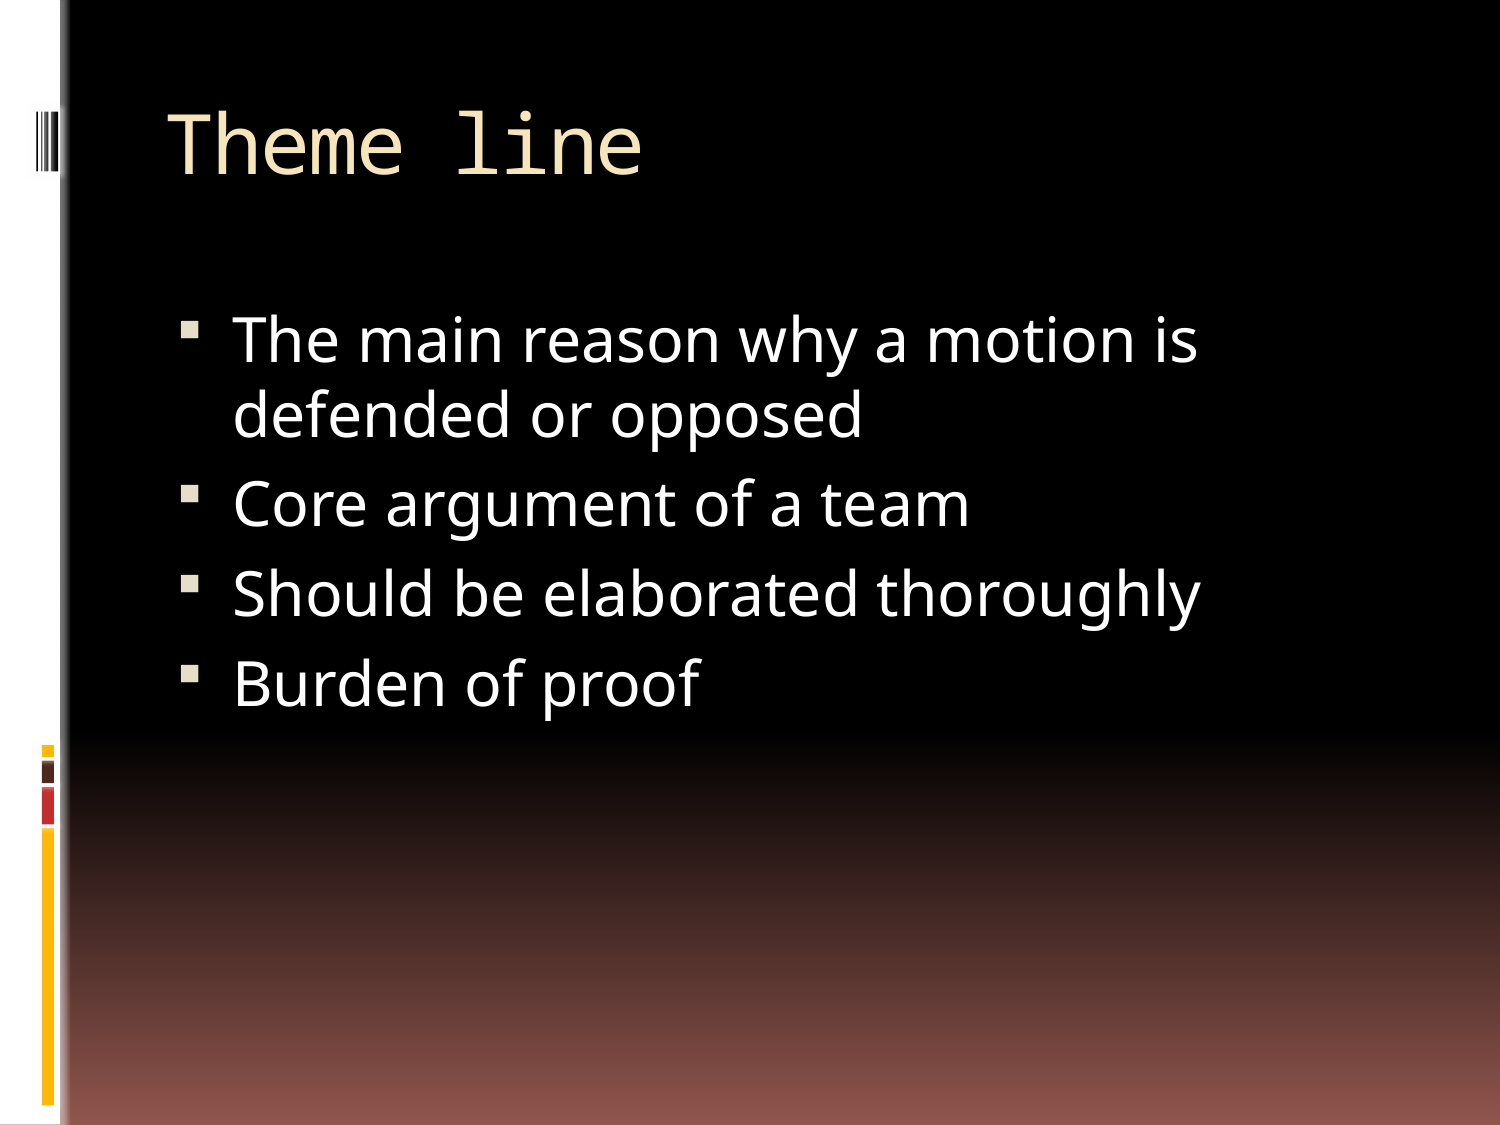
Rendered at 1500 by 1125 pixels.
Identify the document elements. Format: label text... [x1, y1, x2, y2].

title Theme line [150, 83, 1425, 234]
list The main reason why a motion is defended or opposed Core argument of a team Should be elaborated thoroughly Burden of proof [150, 292, 1425, 1043]
